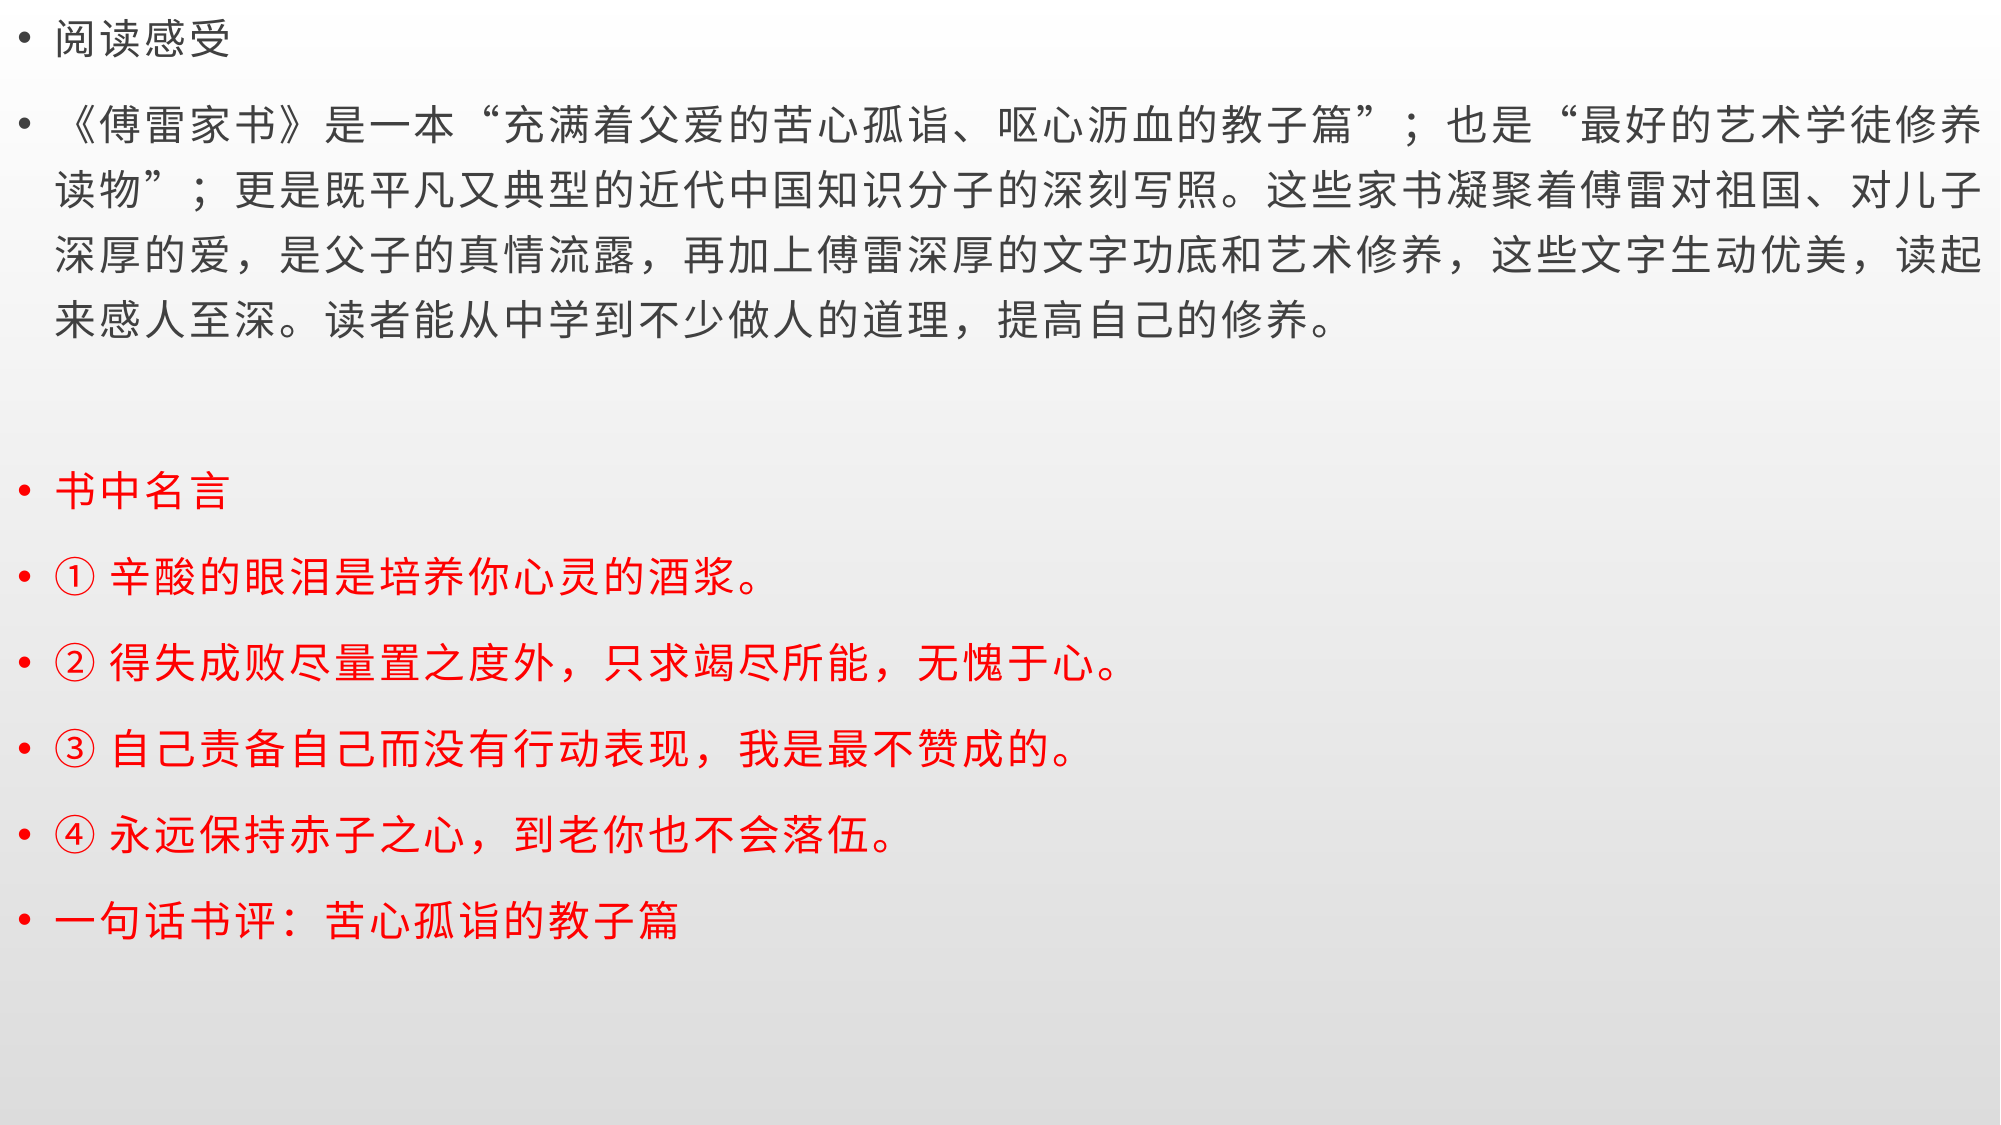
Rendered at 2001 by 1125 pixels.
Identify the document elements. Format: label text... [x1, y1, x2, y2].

list 阅读感受 《傅雷家书》是一本“充满着父爱的苦心孤诣、呕心沥血的教子篇”；也是“最好的艺术学徒修养读物”；更是既平凡又典型的近代中国知识分子的深刻写照。这些家书凝聚着傅雷对祖国、对儿子深厚的爱，是父子的真情流露，再加上傅雷深厚的文字功底和艺术修养，这些文字生动优美，读起来感人至深。读者能从中学到不少做人的道理，提高自己的修养。 书中名言 ①辛酸的眼泪是培养你心灵的酒浆。 ②得失成败尽量置之度外，只求竭尽所能，无愧于心。 ③自己责备自己而没有行动表现，我是最不赞成的。 ④永远保持赤子之心，到老你也不会落伍。 一句话书评：苦心孤诣的教子篇 [0, 0, 2000, 1125]
